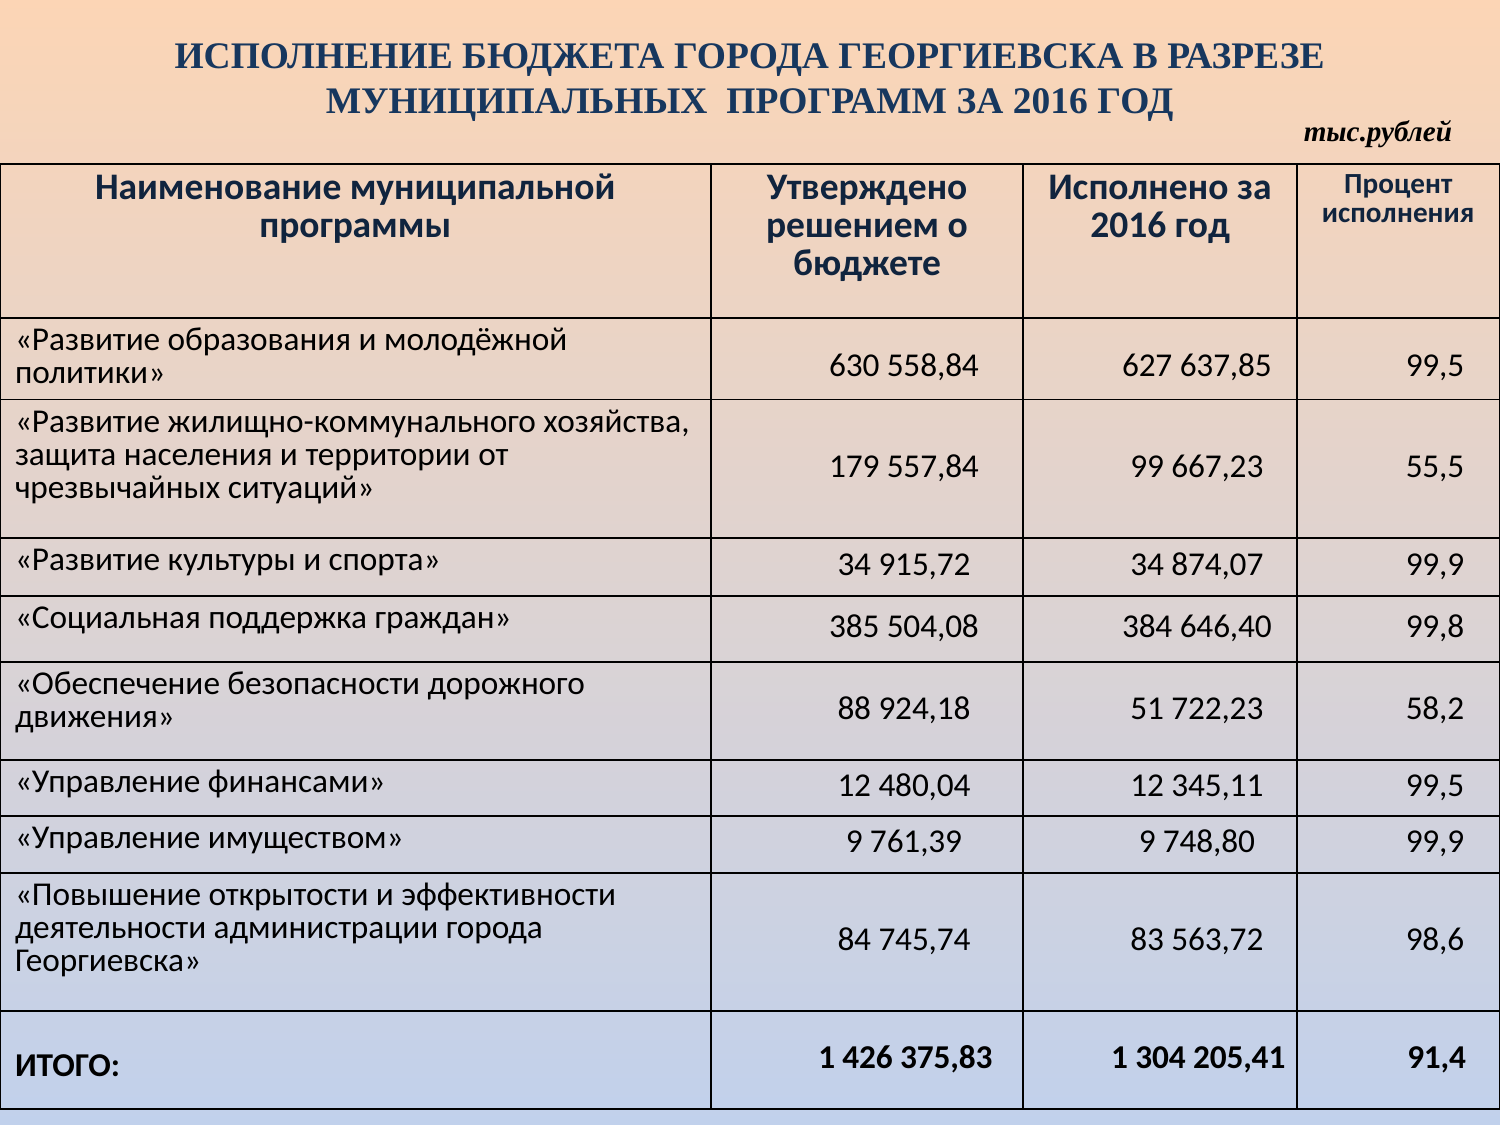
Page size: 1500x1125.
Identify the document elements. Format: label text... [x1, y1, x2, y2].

table_cell 630 558,84 [712, 319, 1022, 399]
table_cell 99,5 [1298, 761, 1499, 815]
table_cell 99,9 [1298, 539, 1499, 595]
table_cell 99,5 [1298, 319, 1499, 399]
table_header Процент исполнения [1298, 165, 1499, 317]
table_cell «Развитие культуры и спорта» [1, 539, 710, 595]
table_cell 1 426 375,83 [712, 1012, 1022, 1108]
table_cell 99,8 [1298, 597, 1499, 661]
table_cell 99,9 [1298, 817, 1499, 872]
table_cell «Повышение открытости и эффективности деятельности администрации города Георгиевска» [1, 874, 710, 1010]
table_cell «Управление имуществом» [1, 817, 710, 872]
table_cell 12 480,04 [712, 761, 1022, 815]
table_cell 385 504,08 [712, 597, 1022, 661]
table_cell 99 667,23 [1024, 400, 1296, 537]
table_header Наименование муниципальной программы [1, 165, 710, 317]
table_cell «Социальная поддержка граждан» [1, 597, 710, 661]
table_cell 9 761,39 [712, 817, 1022, 872]
table_cell 88 924,18 [712, 663, 1022, 759]
table_cell «Управление финансами» [1, 761, 710, 815]
table_cell 83 563,72 [1024, 874, 1296, 1010]
table_cell 34 915,72 [712, 539, 1022, 595]
table_cell 51 722,23 [1024, 663, 1296, 759]
table_cell 627 637,85 [1024, 319, 1296, 399]
table_cell 55,5 [1298, 400, 1499, 537]
table_cell 84 745,74 [712, 874, 1022, 1010]
table_cell ИТОГО: [1, 1012, 710, 1108]
table_cell 34 874,07 [1024, 539, 1296, 595]
table_cell 9 748,80 [1024, 817, 1296, 872]
table_cell «Развитие образования и молодёжной политики» [1, 319, 710, 399]
table_cell 1 304 205,41 [1024, 1012, 1296, 1108]
table_cell «Развитие жилищно-коммунального хозяйства, защита населения и территории от чрезвычайных ситуаций» [1, 400, 710, 537]
table_cell 91,4 [1298, 1012, 1499, 1108]
table_cell 58,2 [1298, 663, 1499, 759]
table_cell 98,6 [1298, 874, 1499, 1010]
table_cell 384 646,40 [1024, 597, 1296, 661]
table_header Исполнено за 2016 год [1024, 165, 1296, 317]
table_cell 179 557,84 [712, 400, 1022, 537]
text_box тыс.рублей [1288, 105, 1500, 156]
table_cell «Обеспечение безопасности дорожного движения» [1, 663, 710, 759]
table_header Утверждено решением о бюджете [712, 165, 1022, 317]
title ИСПОЛНЕНИЕ БЮДЖЕТА ГОРОДА ГЕОРГИЕВСКА В РАЗРЕЗЕ МУНИЦИПАЛЬНЫХ ПРОГРАММ ЗА 2016 ГОД [0, 0, 1500, 153]
table_cell 12 345,11 [1024, 761, 1296, 815]
